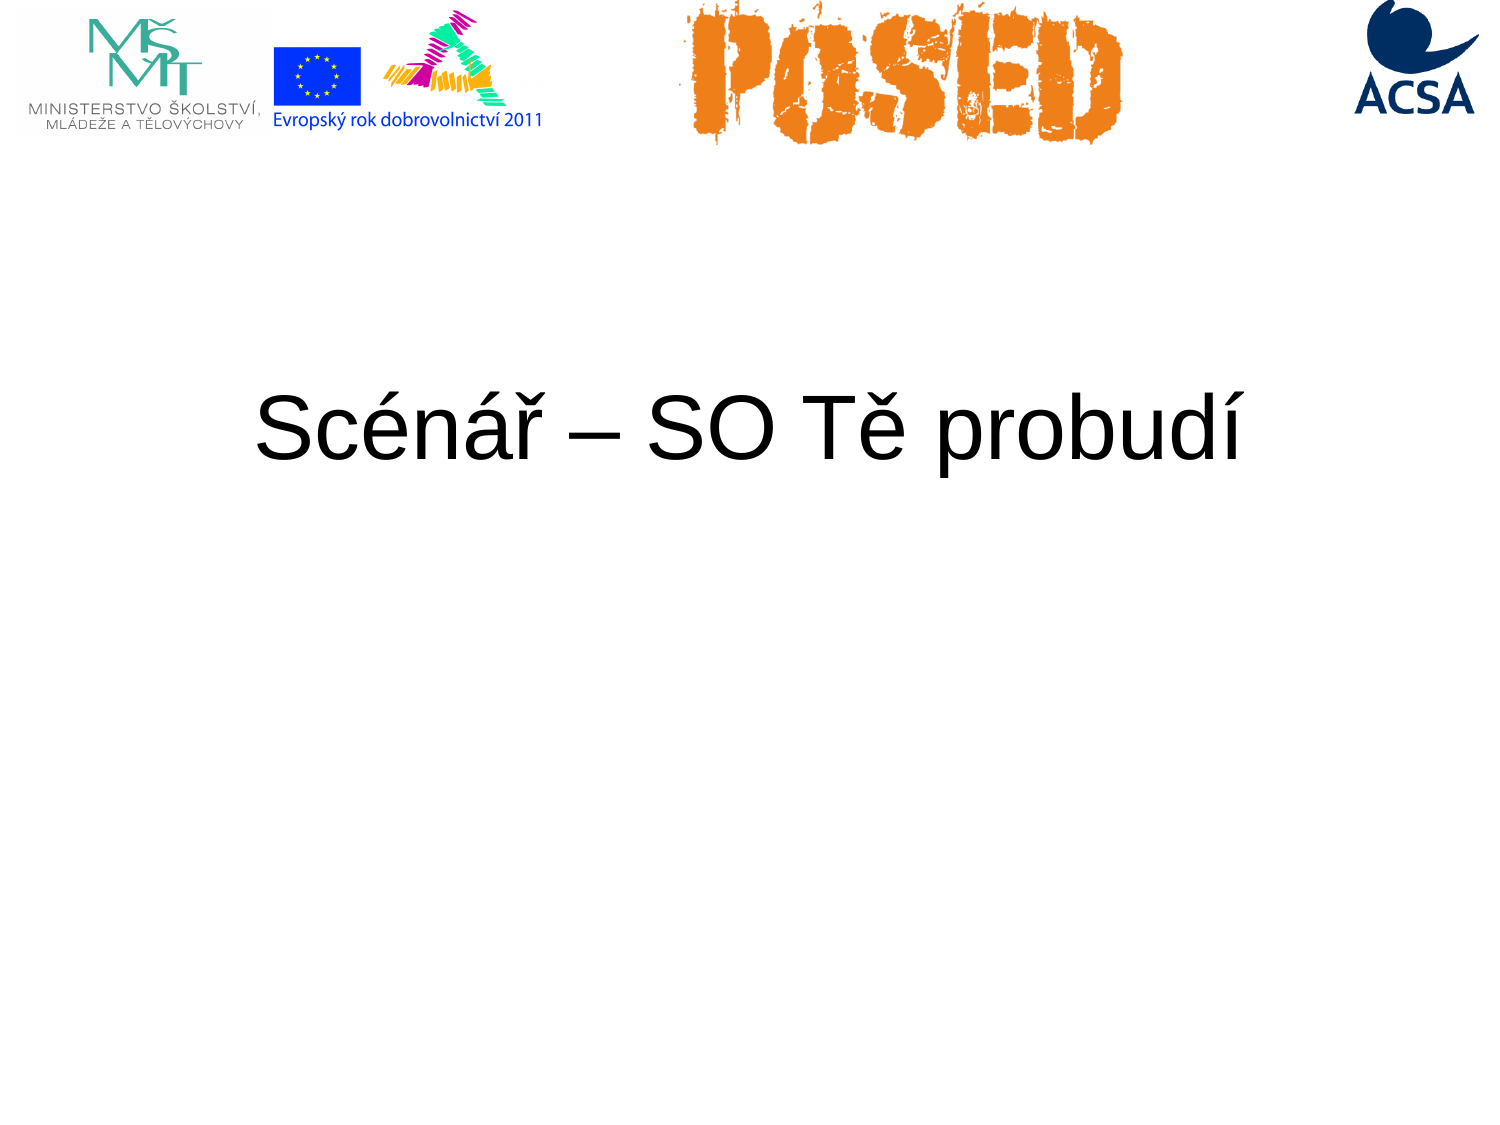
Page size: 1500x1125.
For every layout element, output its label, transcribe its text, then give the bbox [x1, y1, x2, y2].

picture [17, 0, 549, 142]
picture [1354, 0, 1479, 114]
title Scénář – SO Tě probudí [111, 302, 1388, 544]
picture [679, 0, 1123, 145]
